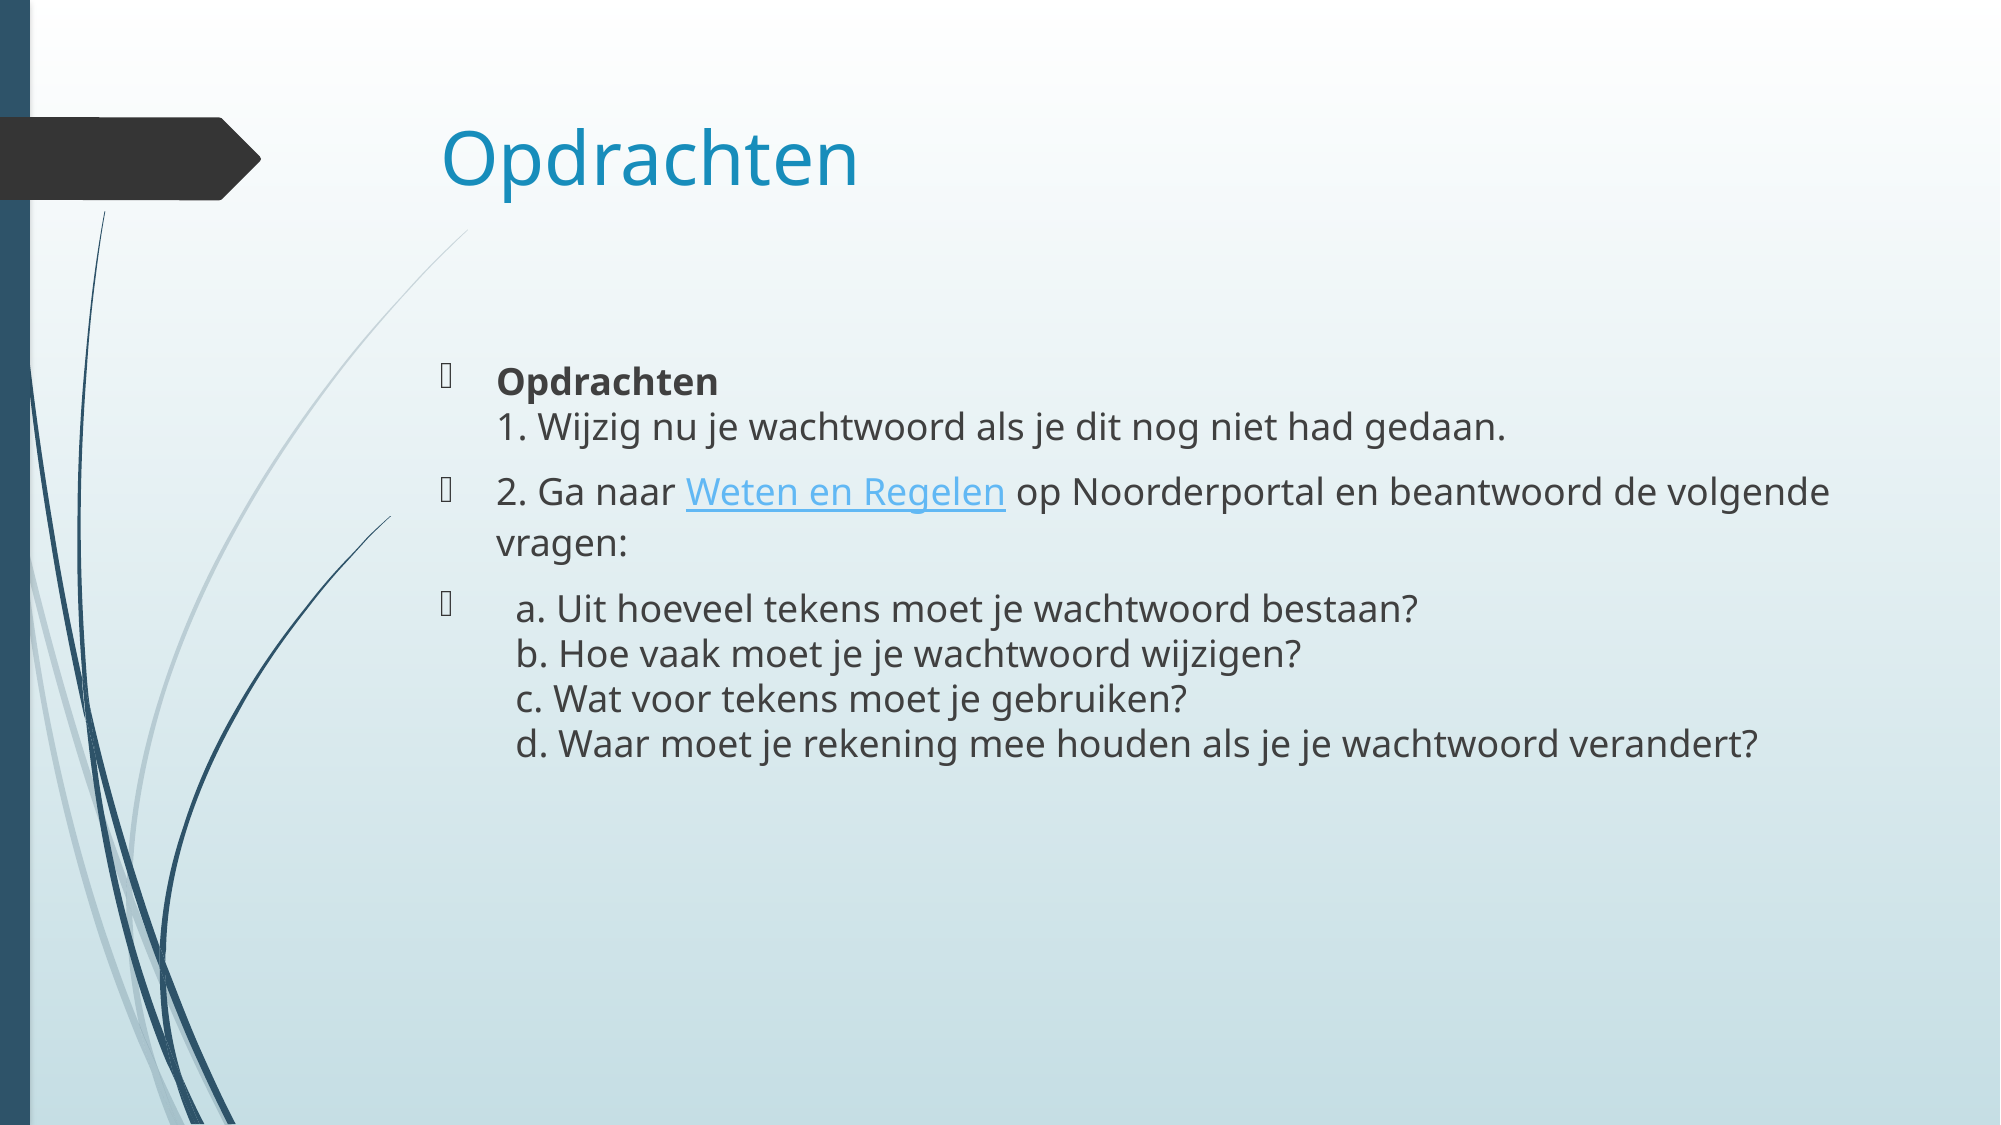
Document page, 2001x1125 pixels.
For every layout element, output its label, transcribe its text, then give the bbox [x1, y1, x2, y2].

title Opdrachten [425, 102, 1888, 313]
list Opdrachten 1. Wijzig nu je wachtwoord als je dit nog niet had gedaan. 2. Ga naar Weten en Regelen op Noorderportal en beantwoord de volgende vragen: a. Uit hoeveel tekens moet je wachtwoord bestaan? b. Hoe vaak moet je je wachtwoord wijzigen? c. Wat voor tekens moet je gebruiken? d. Waar moet je rekening mee houden als je je wachtwoord verandert? [424, 350, 1888, 970]
